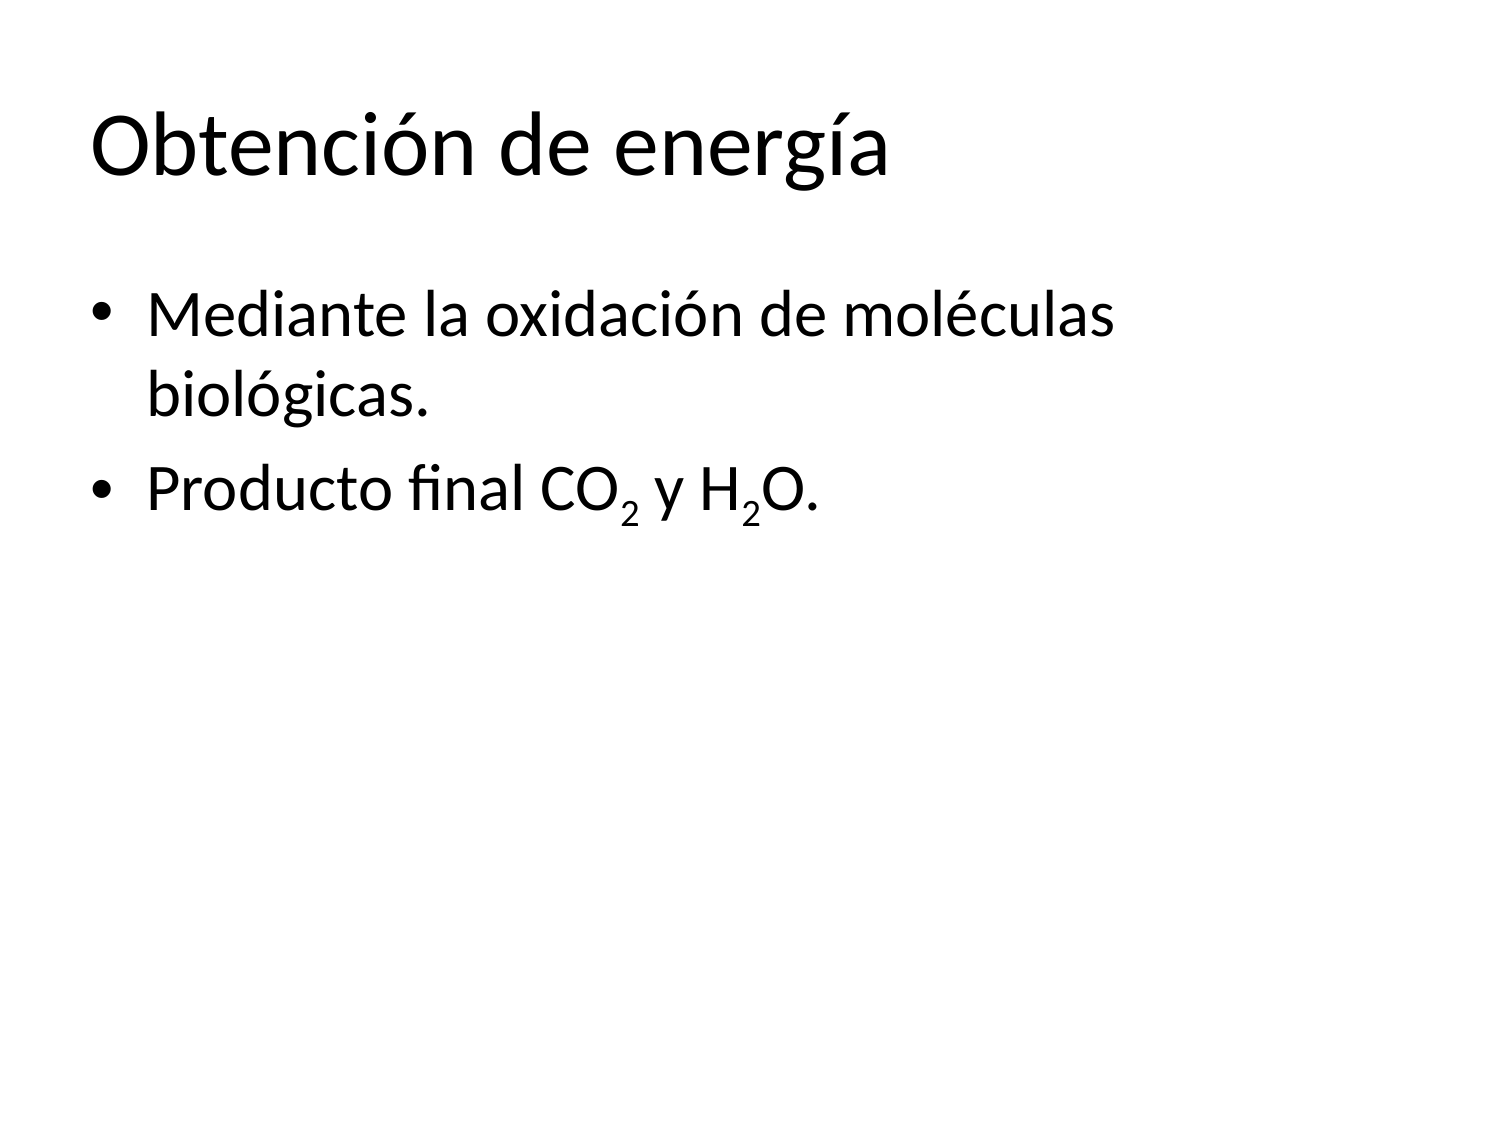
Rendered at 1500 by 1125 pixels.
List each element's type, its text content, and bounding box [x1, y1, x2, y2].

title Obtención de energía [75, 45, 1425, 233]
list Mediante la oxidación de moléculas biológicas. Producto final CO2 y H2O. [75, 262, 1425, 1005]
